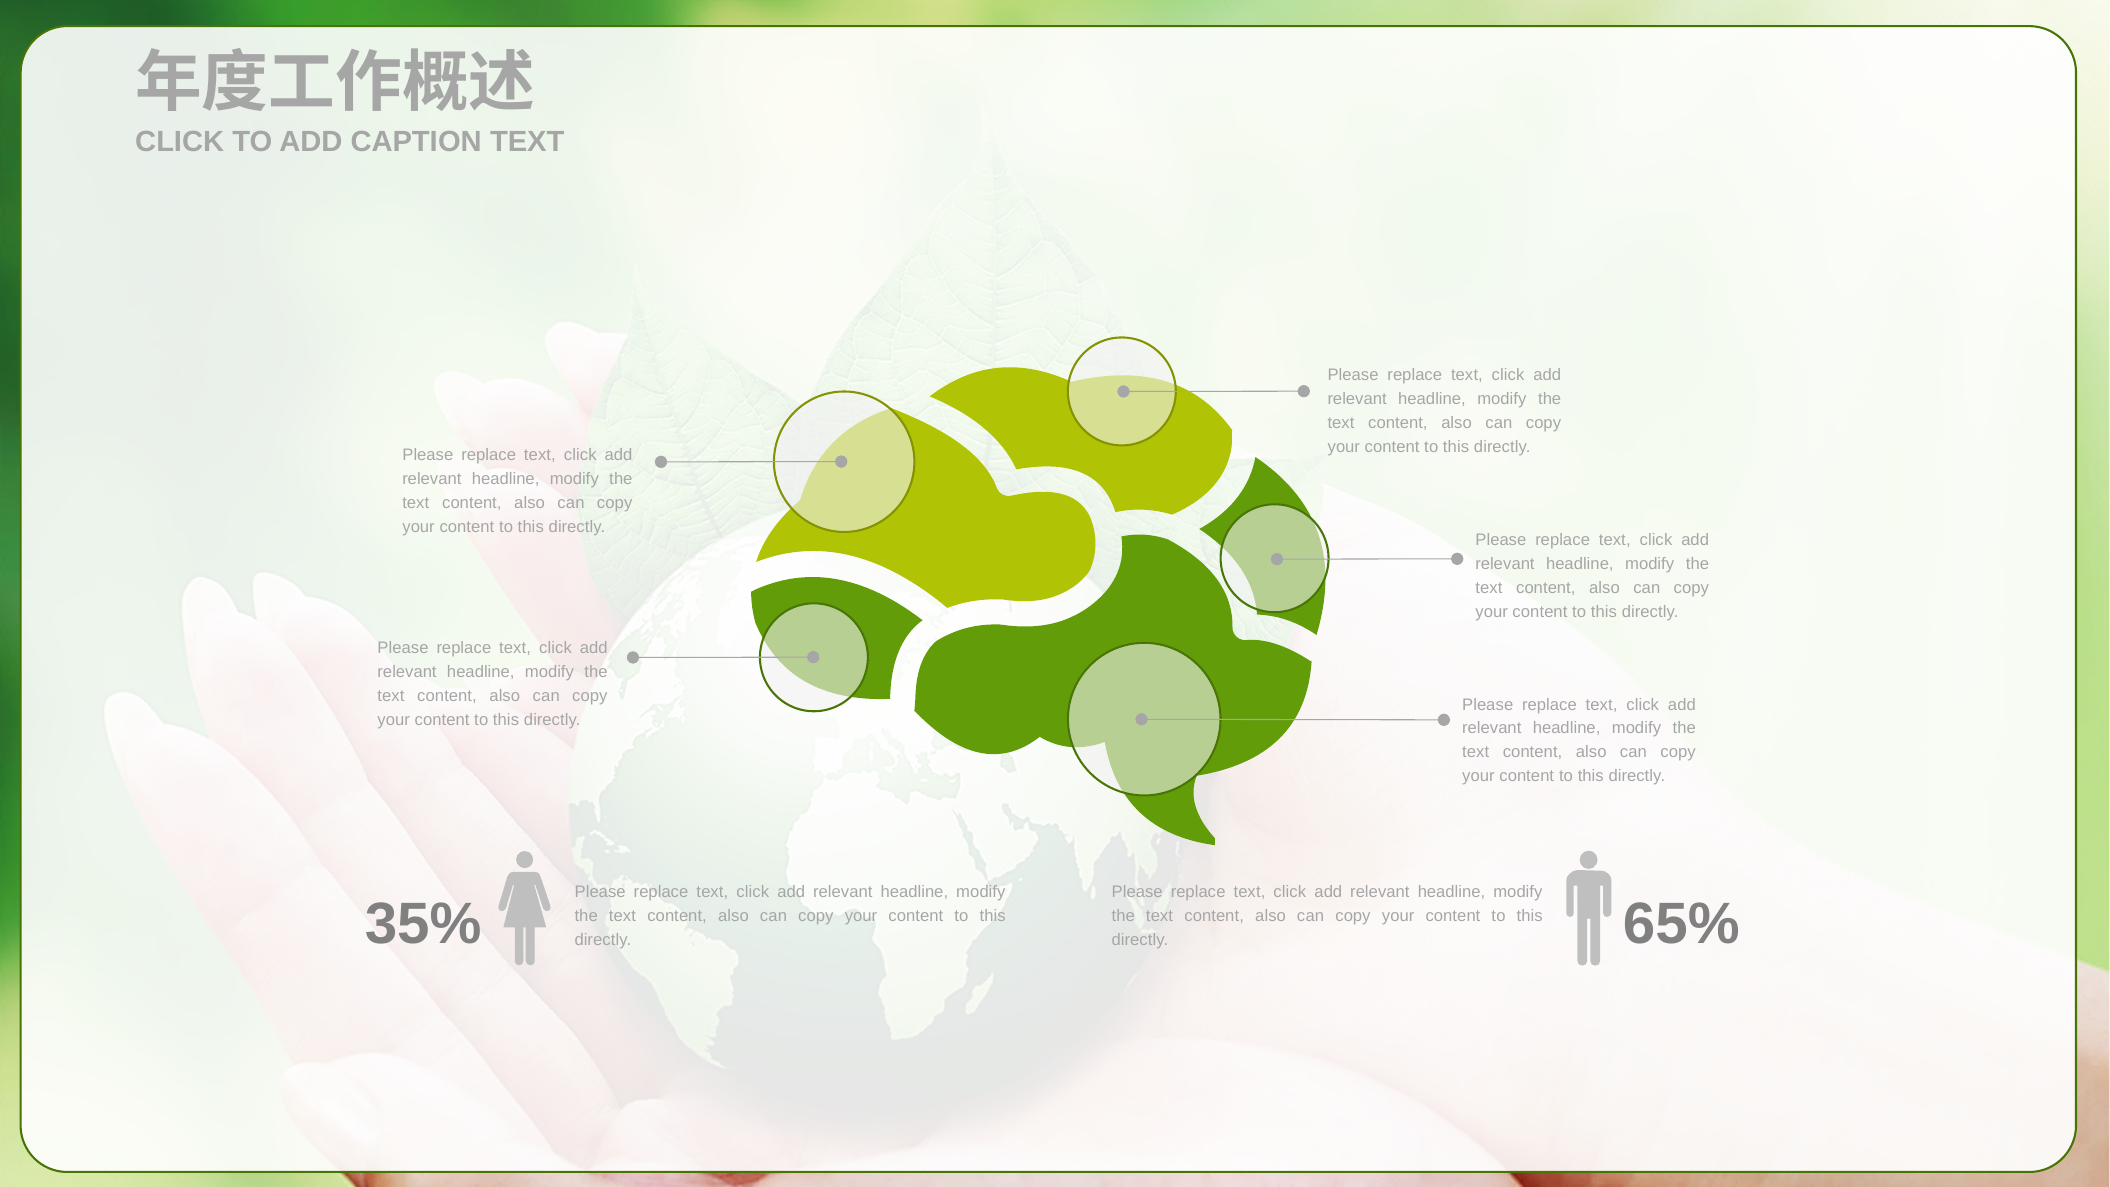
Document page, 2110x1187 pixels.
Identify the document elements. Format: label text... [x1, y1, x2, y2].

text_box Please replace text, click add relevant headline, modify the text content, also can copy your content to this directly. [1462, 689, 1697, 786]
text_box [758, 602, 869, 713]
text_box Please replace text, click add relevant headline, modify the text content, also can copy your content to this directly. [377, 632, 609, 729]
text_box [772, 390, 916, 534]
text_box 年度工作概述 [135, 38, 596, 119]
picture [0, 0, 2110, 1187]
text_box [1566, 850, 1612, 966]
text_box [1066, 336, 1177, 447]
text_box [756, 408, 1096, 608]
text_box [497, 851, 552, 966]
text_box Please replace text, click add relevant headline, modify the text content, also can copy your content to this directly. [1475, 525, 1710, 621]
text_box [1219, 503, 1330, 614]
text_box Please replace text, click add relevant headline, modify the text content, also can copy your content to this directly. [574, 876, 1007, 949]
text_box Please replace text, click add relevant headline, modify the text content, also can copy your content to this directly. [402, 440, 633, 536]
text_box [914, 534, 1313, 755]
text_box 35% [364, 871, 482, 956]
text_box [1066, 641, 1222, 797]
text_box [1256, 581, 1326, 635]
text_box [1198, 720, 1294, 776]
text_box Please replace text, click add relevant headline, modify the text content, also can copy your content to this directly. [1327, 360, 1562, 456]
text_box [1125, 777, 1215, 846]
text_box CLICK TO ADD CAPTION TEXT [135, 122, 596, 158]
text_box [929, 367, 1233, 515]
text_box [751, 577, 923, 700]
text_box [1199, 457, 1312, 545]
text_box 65% [1622, 871, 1740, 956]
text_box Please replace text, click add relevant headline, modify the text content, also can copy your content to this directly. [1111, 876, 1544, 949]
